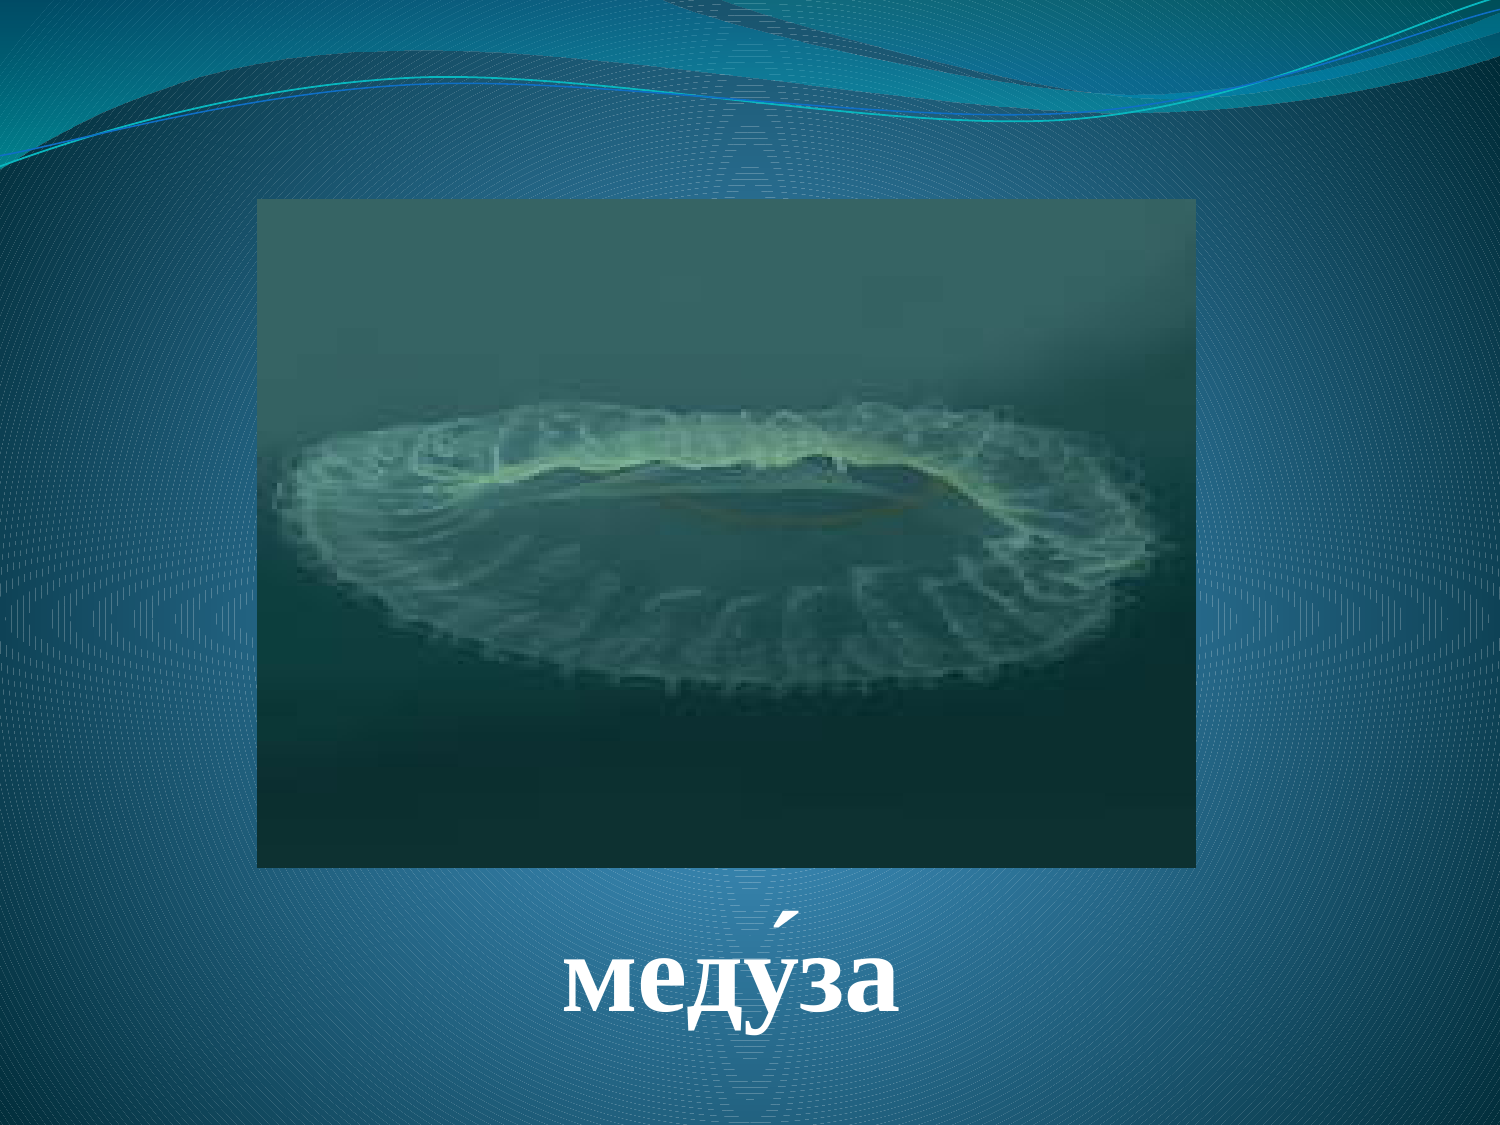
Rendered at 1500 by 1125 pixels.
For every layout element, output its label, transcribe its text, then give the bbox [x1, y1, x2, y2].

subtitle меду́за [0, 878, 1090, 1125]
picture [257, 198, 1196, 868]
